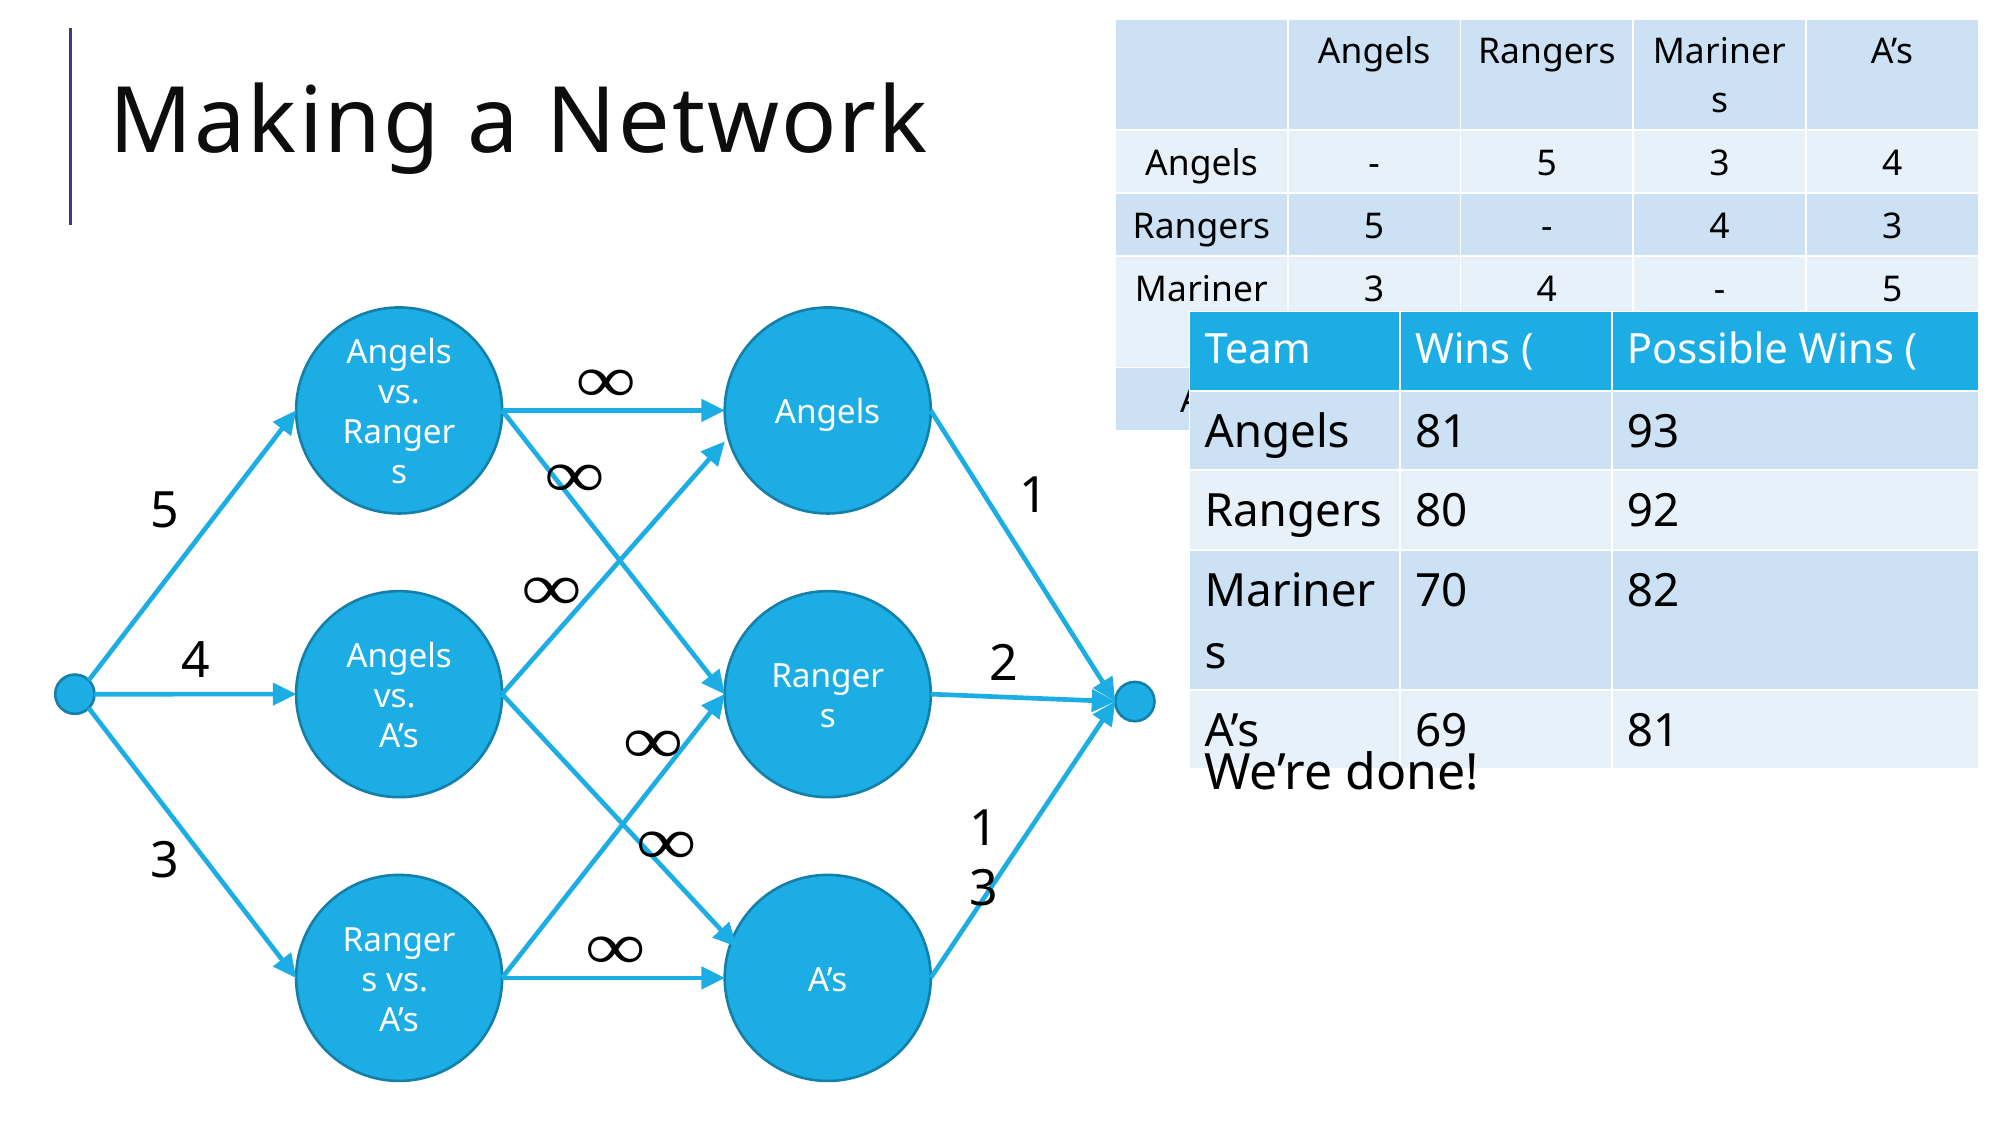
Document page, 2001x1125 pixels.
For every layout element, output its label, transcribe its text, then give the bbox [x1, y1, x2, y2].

table_header Mariners [1634, 20, 1805, 129]
title Making a Network [94, 43, 1114, 210]
table_header Rangers [1461, 20, 1632, 129]
table_cell A’s [1116, 368, 1189, 430]
table_cell Mariners [1116, 257, 1287, 367]
table_cell - [1289, 131, 1460, 192]
table_cell 4 [1807, 131, 1978, 192]
text_box [1123, 680, 1156, 723]
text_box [930, 410, 1116, 690]
table_cell 3 [1634, 131, 1805, 192]
table_header [1116, 20, 1287, 129]
table_cell - [1461, 194, 1632, 255]
text_box Angels vs. A’s [296, 589, 495, 799]
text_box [930, 693, 1116, 697]
table_cell 5 [1461, 131, 1632, 192]
text_box Rangers [732, 589, 923, 799]
table_cell Angels [1116, 131, 1287, 192]
table_header Angels [1289, 20, 1460, 129]
table_cell 5 [1289, 194, 1460, 255]
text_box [501, 441, 725, 689]
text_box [88, 707, 297, 979]
table_cell 5 [1807, 257, 1978, 311]
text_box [501, 410, 725, 438]
table_header A’s [1807, 20, 1978, 129]
table_cell 3 [1289, 257, 1460, 311]
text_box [930, 701, 1116, 979]
text_box [53, 673, 95, 716]
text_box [501, 693, 725, 977]
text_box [88, 410, 297, 681]
text_box Angels vs. Rangers [294, 306, 504, 515]
text_box Rangers vs. A’s [295, 873, 504, 1083]
table_cell Rangers [1116, 194, 1287, 255]
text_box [729, 693, 737, 947]
text_box We’re done! [1189, 731, 1979, 807]
text_box Angels [723, 306, 932, 515]
table_cell 3 [1807, 194, 1978, 255]
table_cell 4 [1461, 257, 1632, 311]
table_cell - [1634, 257, 1805, 311]
text_box A’s [723, 873, 932, 1083]
table_cell 4 [1634, 194, 1805, 255]
